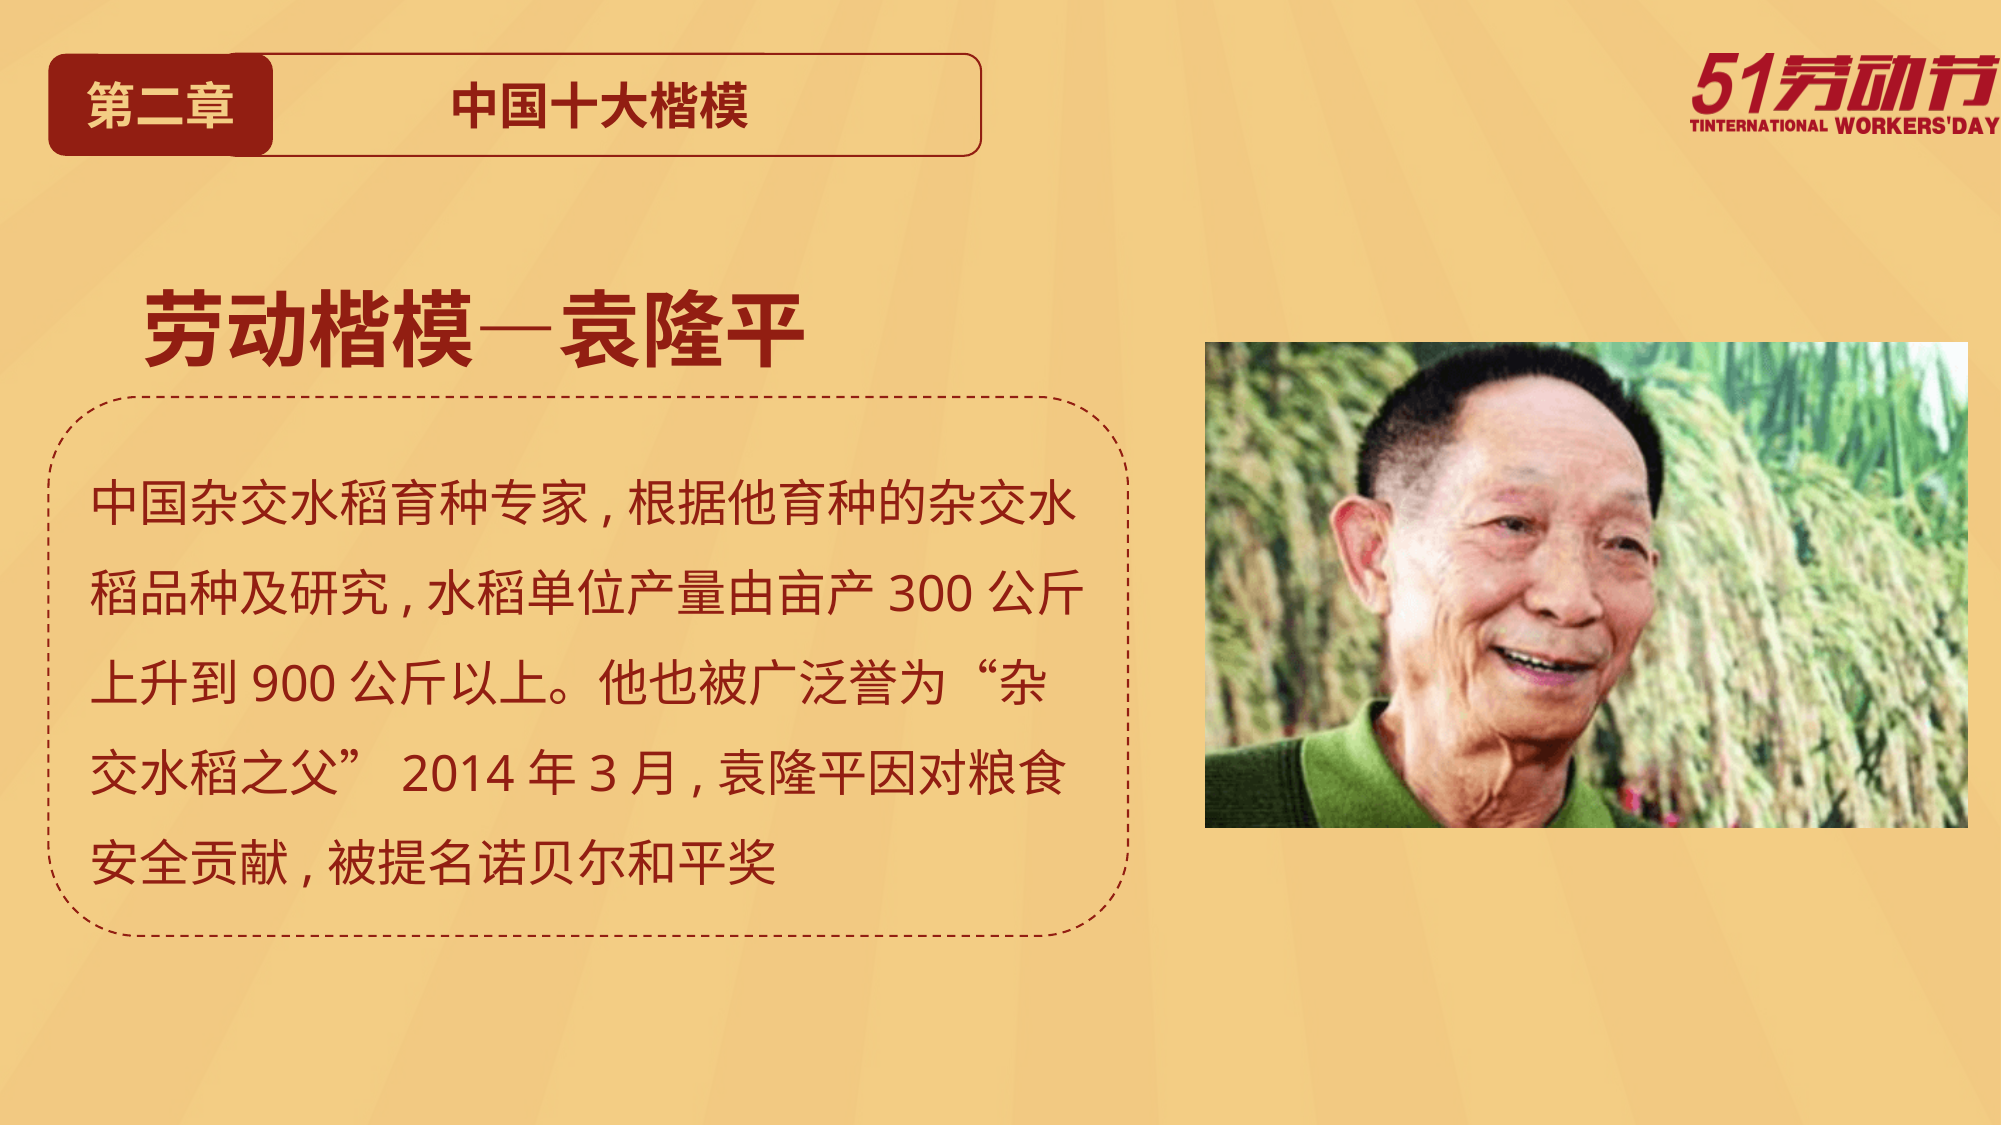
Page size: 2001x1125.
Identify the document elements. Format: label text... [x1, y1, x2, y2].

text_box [48, 53, 982, 156]
picture [1205, 342, 1968, 828]
text_box 中国杂交水稻育种专家,根据他育种的杂交水稻品种及研究,水稻单位产量由亩产300公斤上升到900公斤以上。他也被广泛誉为“杂交水稻之父”2014年3月,袁隆平因对粮食安全贡献,被提名诺贝尔和平奖 [47, 395, 1130, 937]
picture [1690, 53, 2000, 134]
text_box 劳动楷模—袁隆平 [47, 249, 903, 355]
